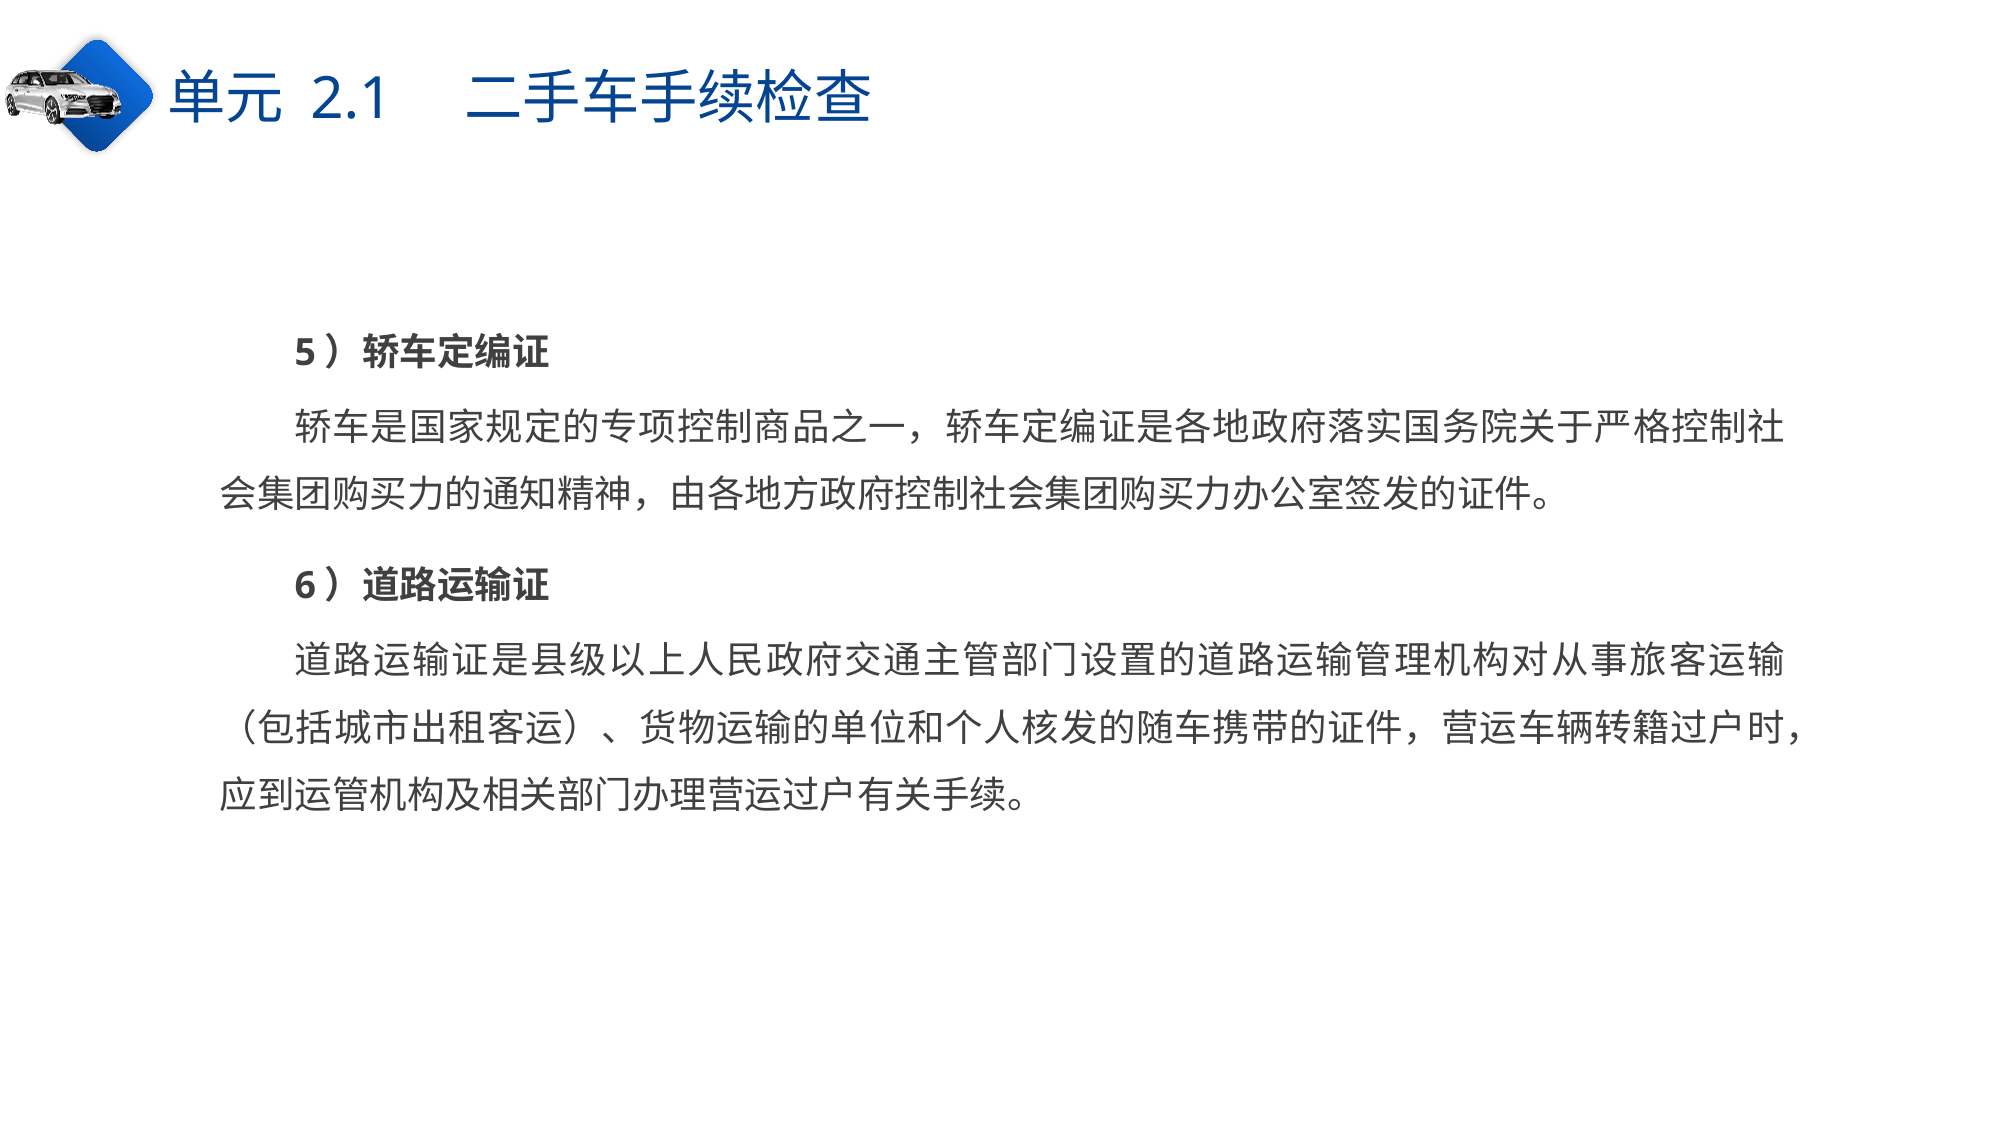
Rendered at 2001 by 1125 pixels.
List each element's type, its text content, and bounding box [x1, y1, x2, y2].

text_box 道路运输证是县级以上人民政府交通主管部门设置的道路运输管理机构对从事旅客运输（包括城市出租客运）、货物运输的单位和个人核发的随车携带的证件，营运车辆转籍过户时，应到运管机构及相关部门办理营运过户有关手续。 [204, 606, 1800, 824]
text_box 6）道路运输证 [204, 531, 1000, 614]
text_box 轿车是国家规定的专项控制商品之一，轿车定编证是各地政府落实国务院关于严格控制社会集团购买力的通知精神，由各地方政府控制社会集团购买力办公室签发的证件。 [204, 372, 1800, 523]
text_box 单元 2.1 二手车手续检查 [152, 52, 888, 138]
text_box 5）轿车定编证 [204, 297, 1000, 381]
picture [0, 31, 125, 157]
